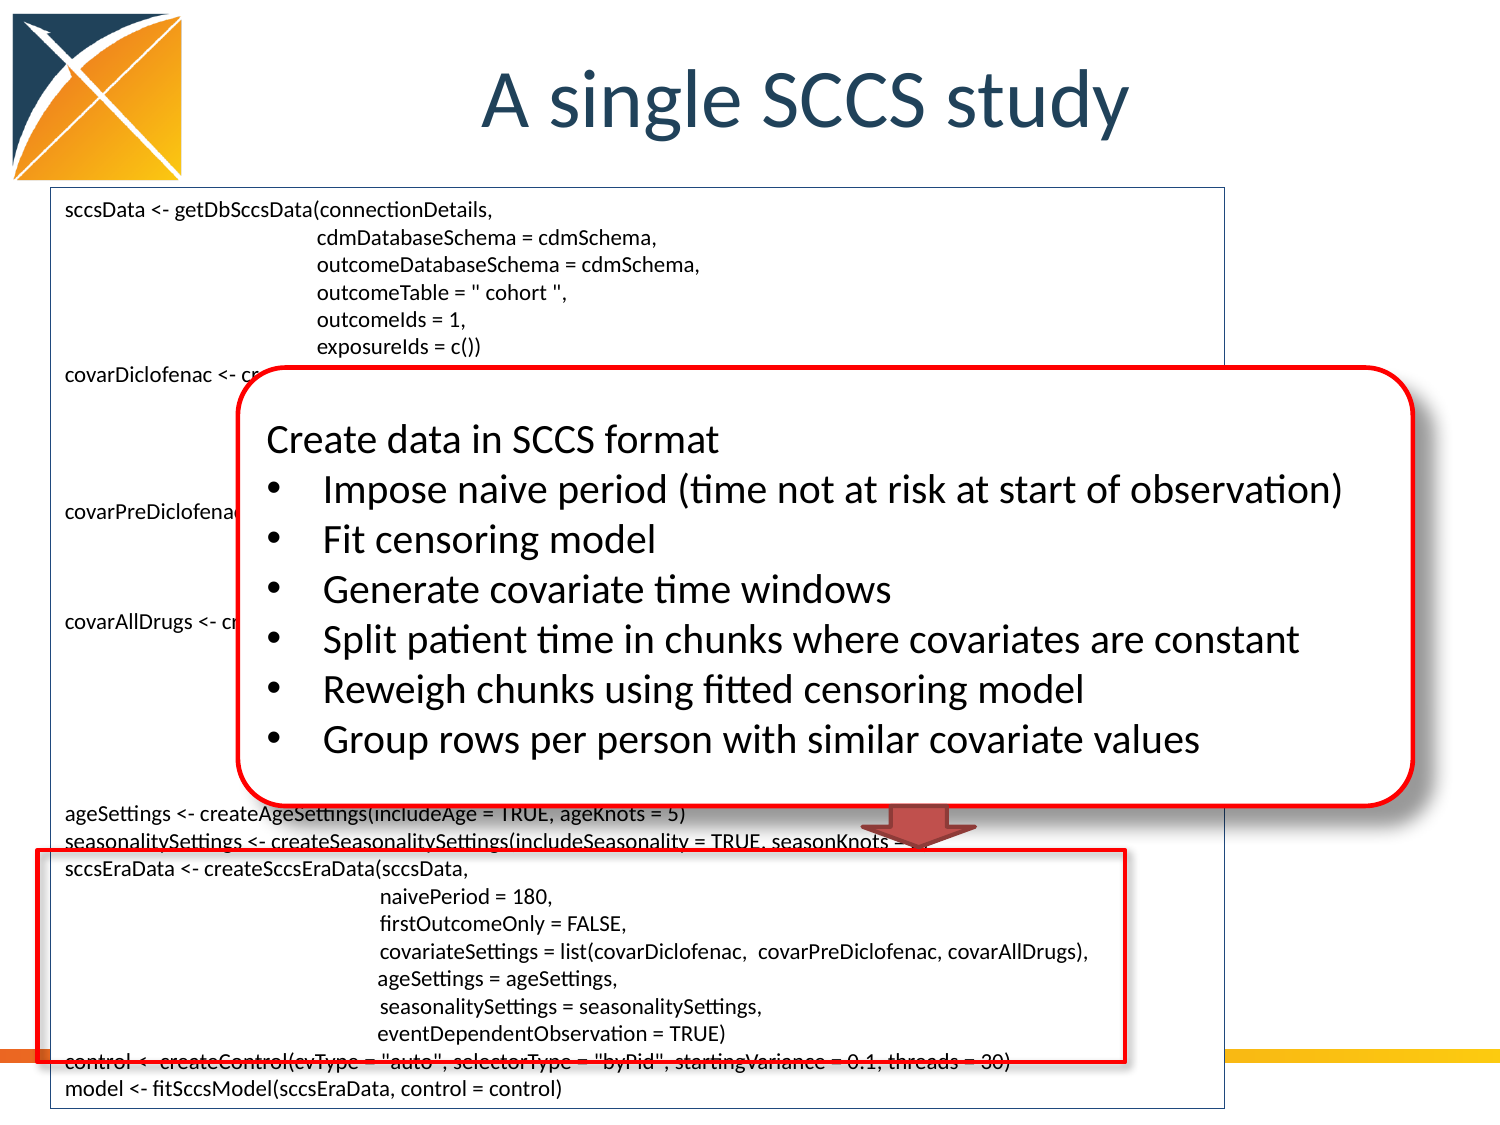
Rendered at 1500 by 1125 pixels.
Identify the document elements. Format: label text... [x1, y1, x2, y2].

text_box sccsData <- getDbSccsData(connectionDetails, cdmDatabaseSchema = cdmSchema, outcomeDatabaseSchema = cdmSchema, outcomeTable = " cohort ", outcomeIds = 1, exposureIds = c()) covarDiclofenac <- createCovariateSettings(label = "Exposure of interest", includeCovariateIds = 1124300, start = 0, end = 0, addExposedDaysToEnd = TRUE) covarPreDiclofenac <- createCovariateSettings(label = "Pre-exposure", includeCovariateIds = diclofenac, start = -60, end = -1) covarAllDrugs <- createCovariateSettings(label = "Other exposures", excludeCovariateIds = 1124300, stratifyById = TRUE, start = 1, end = 0, addExposedDaysToEnd = TRUE, allowRegularization = TRUE) ageSettings <- createAgeSettings(includeAge = TRUE, ageKnots = 5) seasonalitySettings <- createSeasonalitySettings(includeSeasonality = TRUE, seasonKnots = 5) sccsEraData <- createSccsEraData(sccsData, naivePeriod = 180, firstOutcomeOnly = FALSE, covariateSettings = list(covarDiclofenac, covarPreDiclofenac, covarAllDrugs), ageSettings = ageSettings, seasonalitySettings = seasonalitySettings, eventDependentObservation = TRUE) control <- createControl(cvType = "auto", selectorType = "byPid", startingVariance = 0.1, threads = 30) model <- fitSccsModel(sccsEraData, control = control) [50, 842, 1225, 1109]
text_box sccsData <- getDbSccsData(connectionDetails, cdmDatabaseSchema = cdmSchema, outcomeDatabaseSchema = cdmSchema, outcomeTable = " cohort ", outcomeIds = 1, exposureIds = c()) covarDiclofenac <- createCovariateSettings(label = "Exposure of interest", includeCovariateIds = 1124300, start = 0, end = 0, addExposedDaysToEnd = TRUE) covarPreDiclofenac <- createCovariateSettings(label = "Pre-exposure", includeCovariateIds = diclofenac, start = -60, end = -1) covarAllDrugs <- createCovariateSettings(label = "Other exposures", excludeCovariateIds = 1124300, stratifyById = TRUE, start = 1, end = 0, addExposedDaysToEnd = TRUE, allowRegularization = TRUE) ageSettings <- createAgeSettings(includeAge = TRUE, ageKnots = 5) seasonalitySettings <- createSeasonalitySettings(includeSeasonality = TRUE, seasonKnots = 5) sccsEraData <- createSccsEraData(sccsData, naivePeriod = 180, firstOutcomeOnly = FALSE, covariateSettings = list(covarDiclofenac, covarPreDiclofenac, covarAllDrugs), ageSettings = ageSettings, seasonalitySettings = seasonalitySettings, eventDependentObservation = TRUE) control <- createControl(cvType = "auto", selectorType = "byPid", startingVariance = 0.1, threads = 30) model <- fitSccsModel(sccsEraData, control = control) [50, 187, 1225, 846]
text_box [860, 803, 978, 850]
picture [0, 0, 206, 200]
text_box [35, 848, 1127, 1064]
title A single SCCS study [187, 24, 1425, 163]
text_box Create data in SCCS format Impose naive period (time not at risk at start of observation) Fit censoring model Generate covariate time windows Split patient time in chunks where covariates are constant Reweigh chunks using fitted censoring model Group rows per person with similar covariate values [235, 365, 1415, 809]
